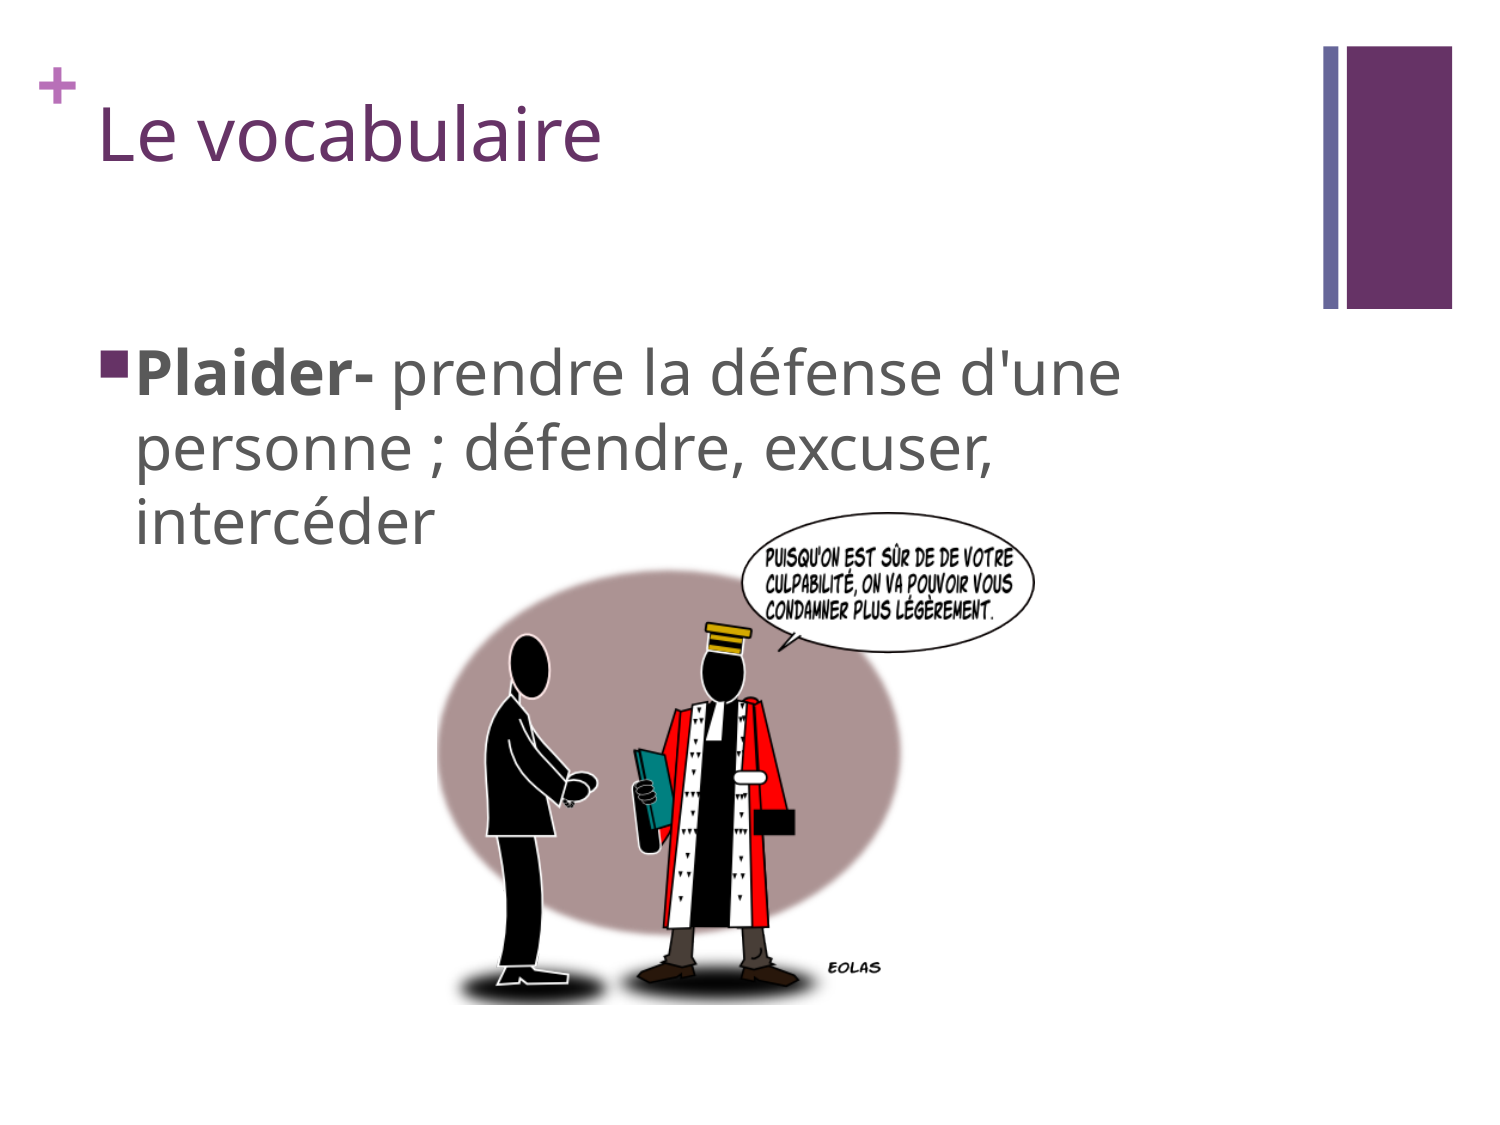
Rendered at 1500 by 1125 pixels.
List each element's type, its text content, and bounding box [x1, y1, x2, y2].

picture [436, 512, 1036, 1006]
title Le vocabulaire [81, 79, 1322, 263]
list Plaider- prendre la défense d'une personne ; défendre, excuser, intercéder [81, 324, 1322, 1005]
